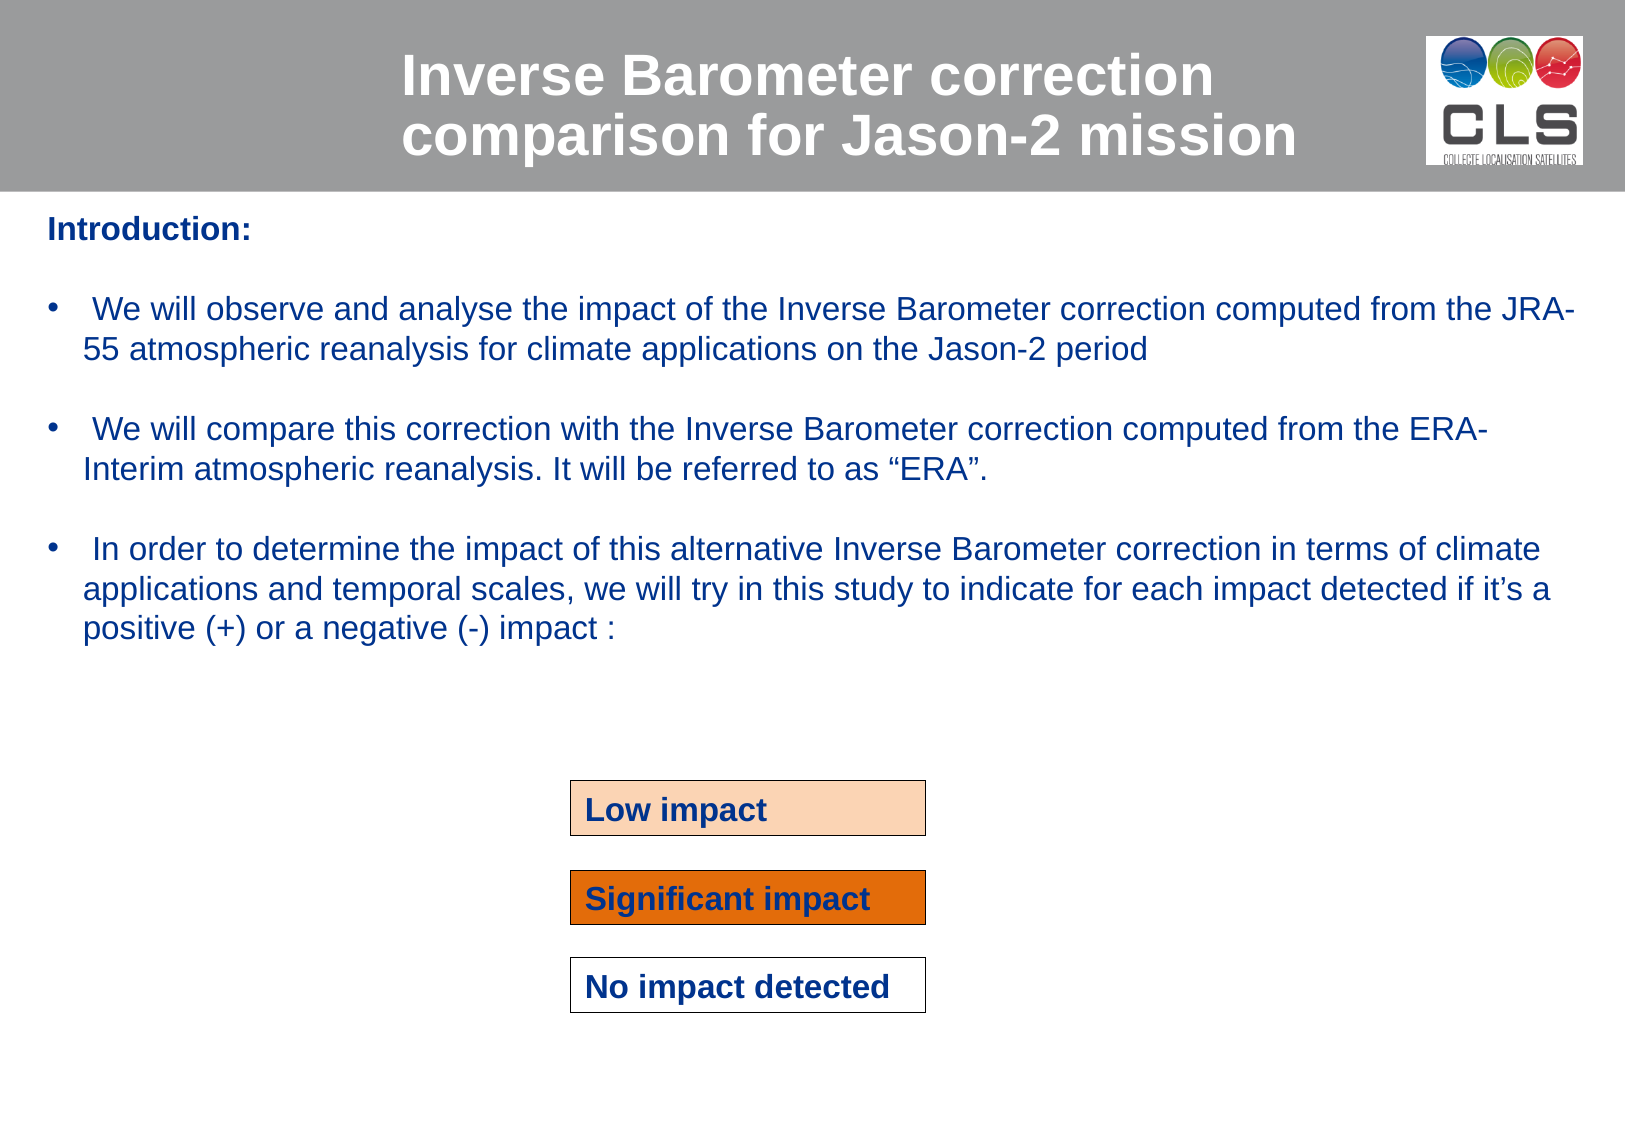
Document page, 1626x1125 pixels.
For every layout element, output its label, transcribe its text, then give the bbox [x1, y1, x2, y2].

text_box Introduction: We will observe and analyse the impact of the Inverse Barometer correction computed from the JRA-55 atmospheric reanalysis for climate applications on the Jason-2 period We will compare this correction with the Inverse Barometer correction computed from the ERA-Interim atmospheric reanalysis. It will be referred to as “ERA”. In order to determine the impact of this alternative Inverse Barometer correction in terms of climate applications and temporal scales, we will try in this study to indicate for each impact detected if it’s a positive (+) or a negative (-) impact : [32, 199, 1597, 665]
text_box Inverse Barometer correction comparison for Jason-2 mission [386, 40, 1479, 172]
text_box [569, 780, 926, 1014]
picture [1426, 36, 1583, 165]
